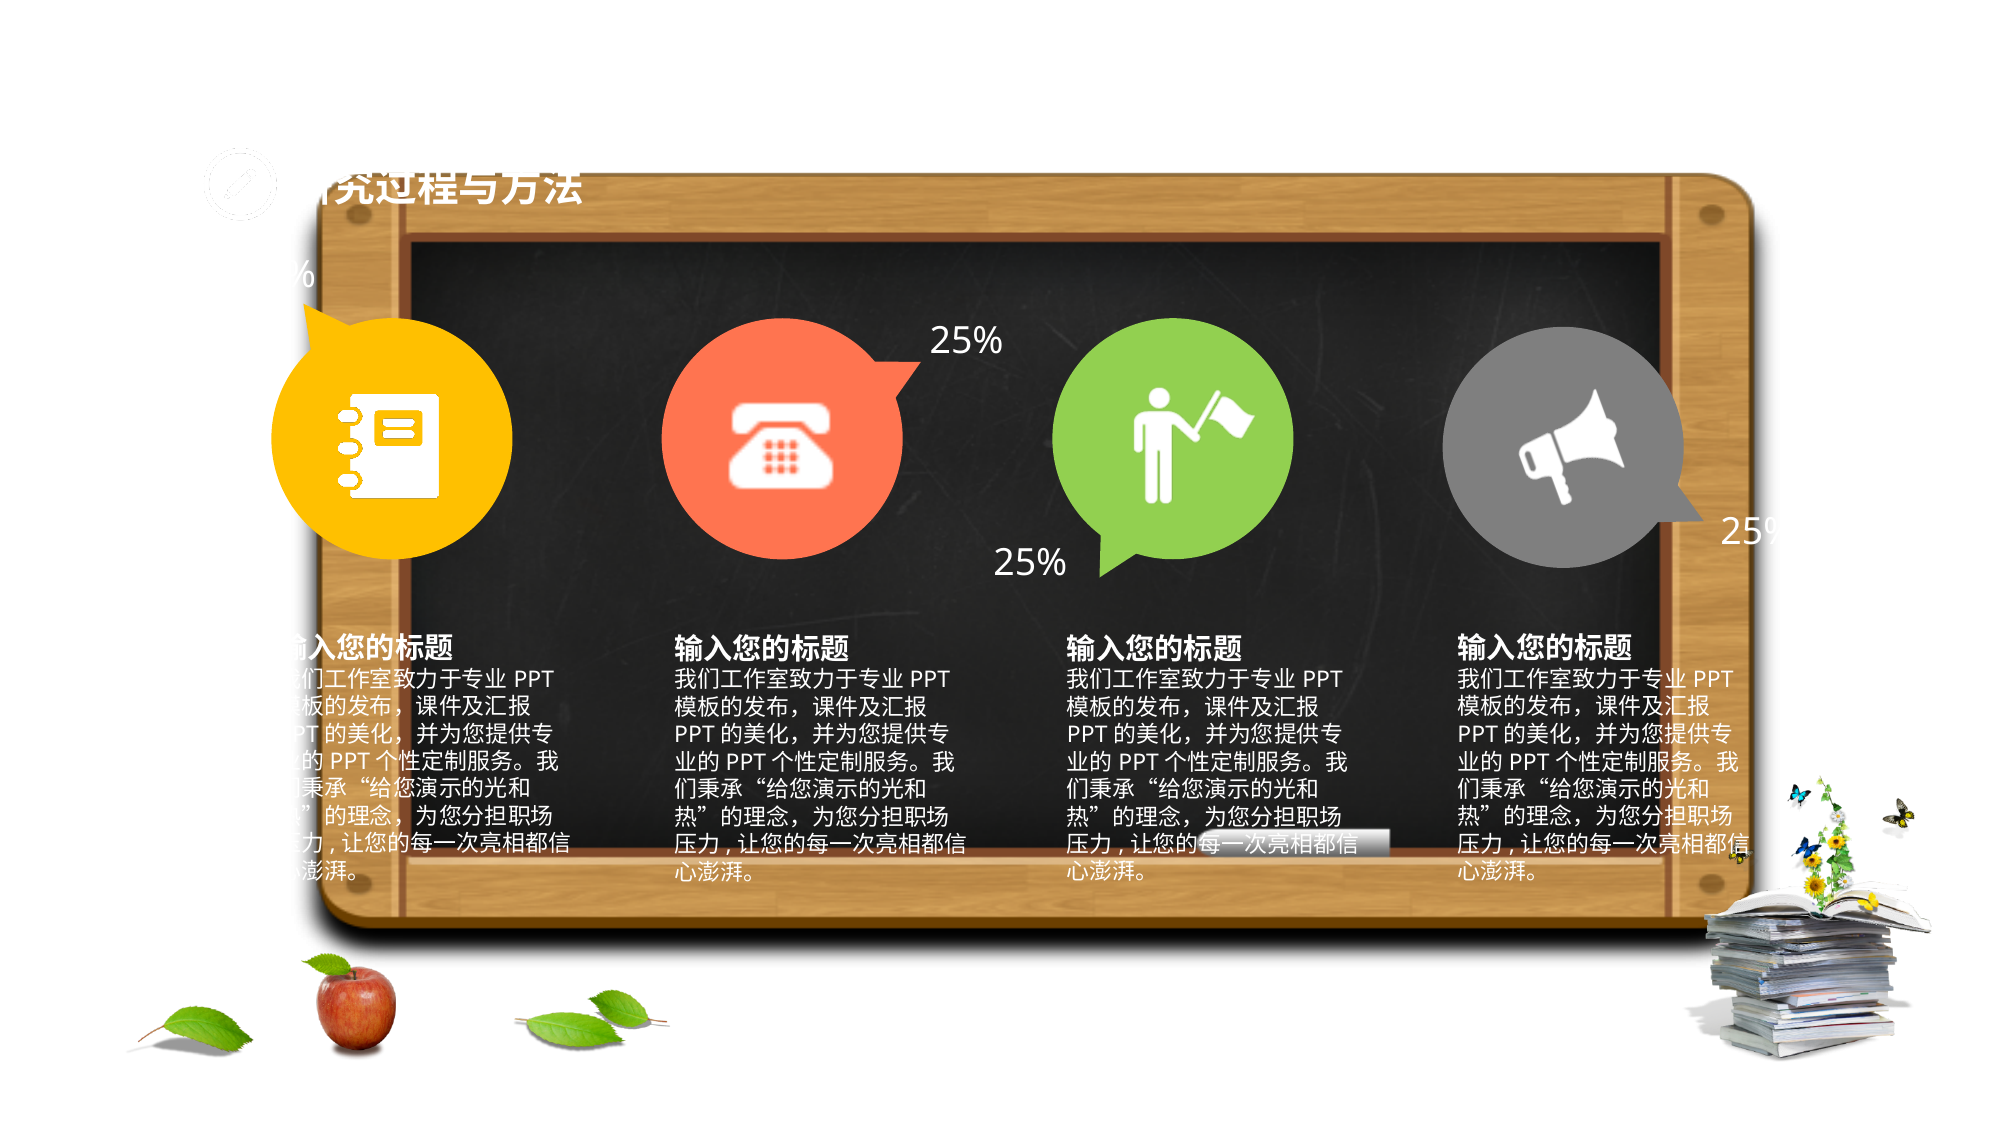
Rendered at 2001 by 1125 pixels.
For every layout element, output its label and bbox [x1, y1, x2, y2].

text_box [271, 298, 513, 560]
picture [18, 3, 2000, 1125]
text_box [661, 317, 924, 560]
text_box [1052, 317, 1294, 581]
text_box [203, 147, 648, 221]
text_box [1442, 326, 1707, 569]
